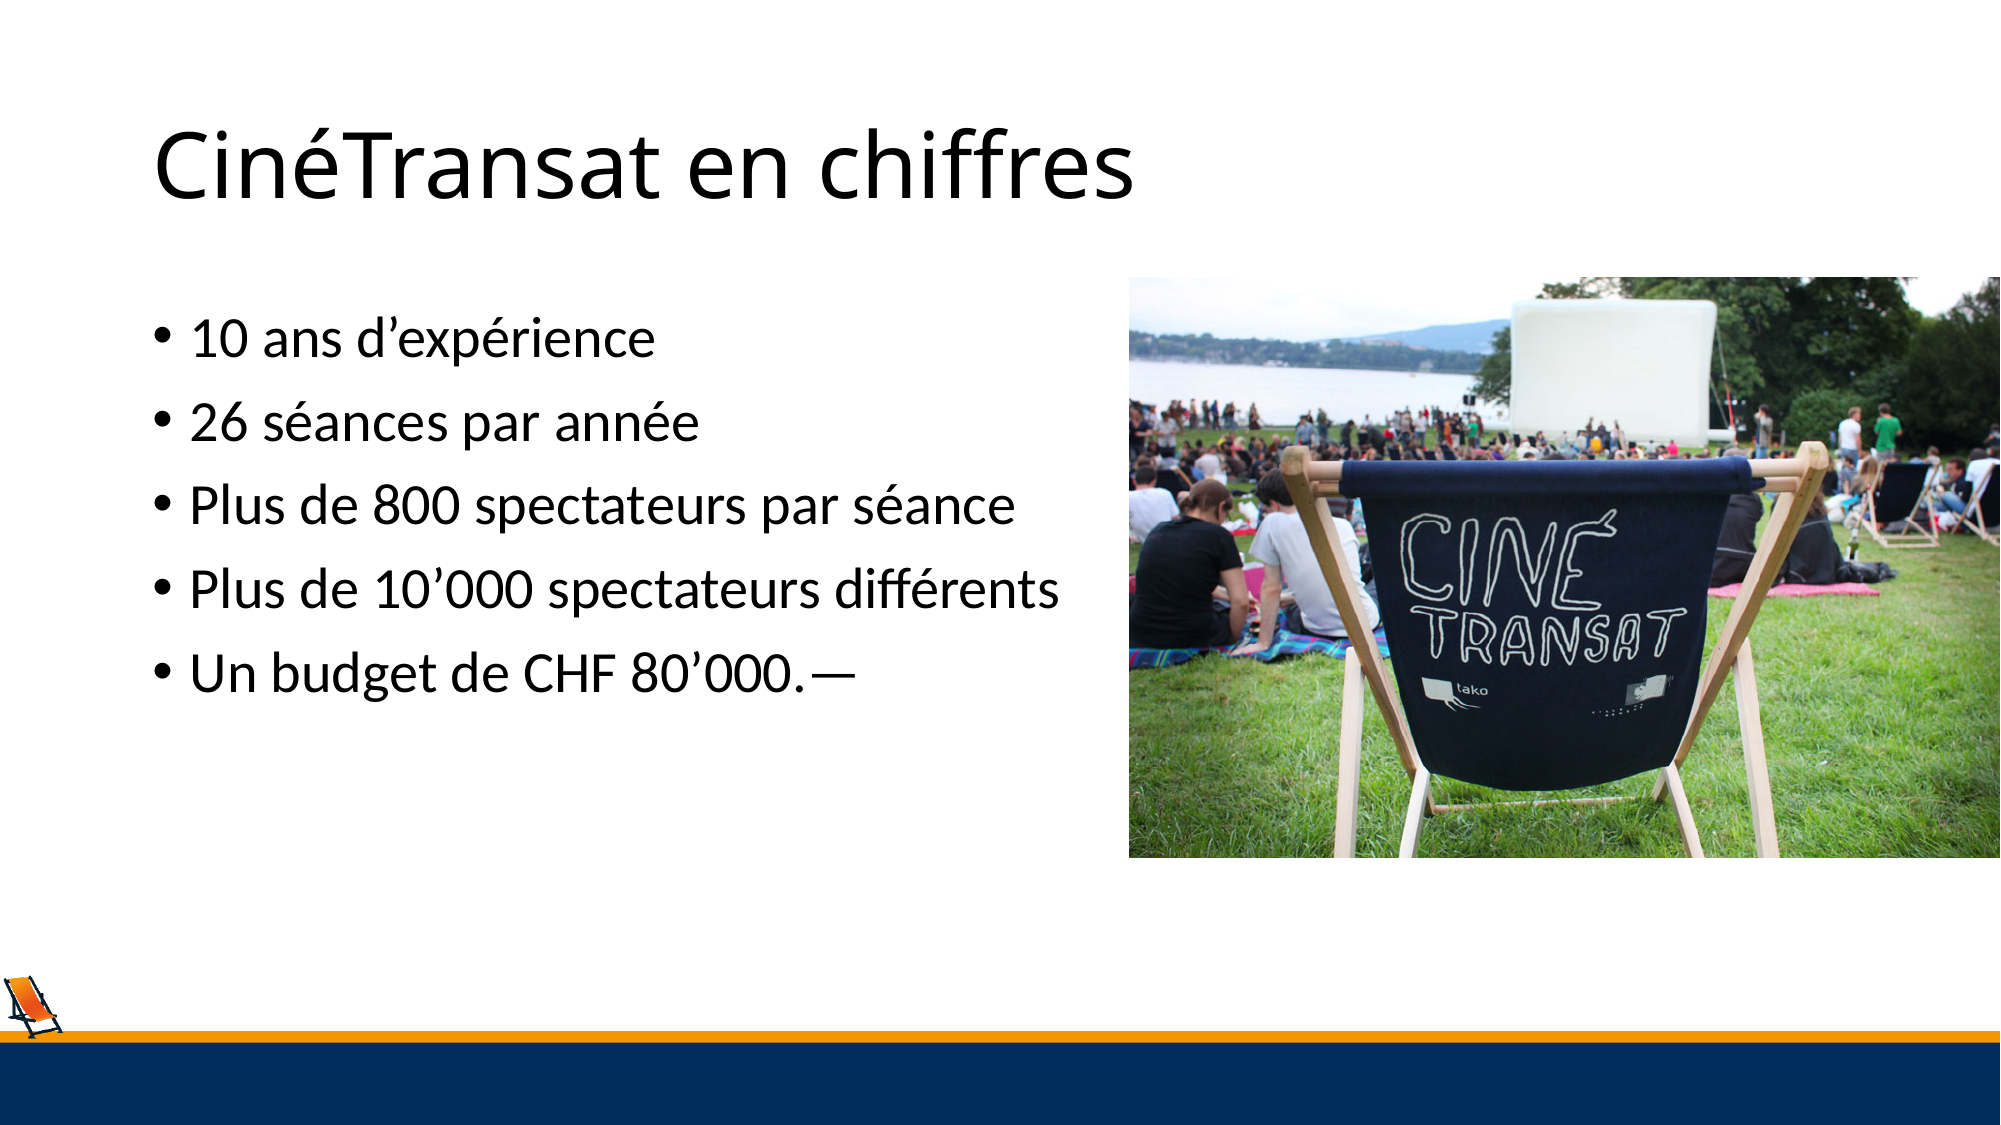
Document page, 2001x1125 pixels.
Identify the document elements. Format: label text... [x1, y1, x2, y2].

picture [0, 971, 69, 1043]
picture [1129, 277, 2000, 858]
title CinéTransat en chiffres [137, 59, 1863, 278]
list 10 ans d’expérience 26 séances par année Plus de 800 spectateurs par séance Plus de 10’000 spectateurs différents Un budget de CHF 80’000.— [137, 299, 1863, 1014]
